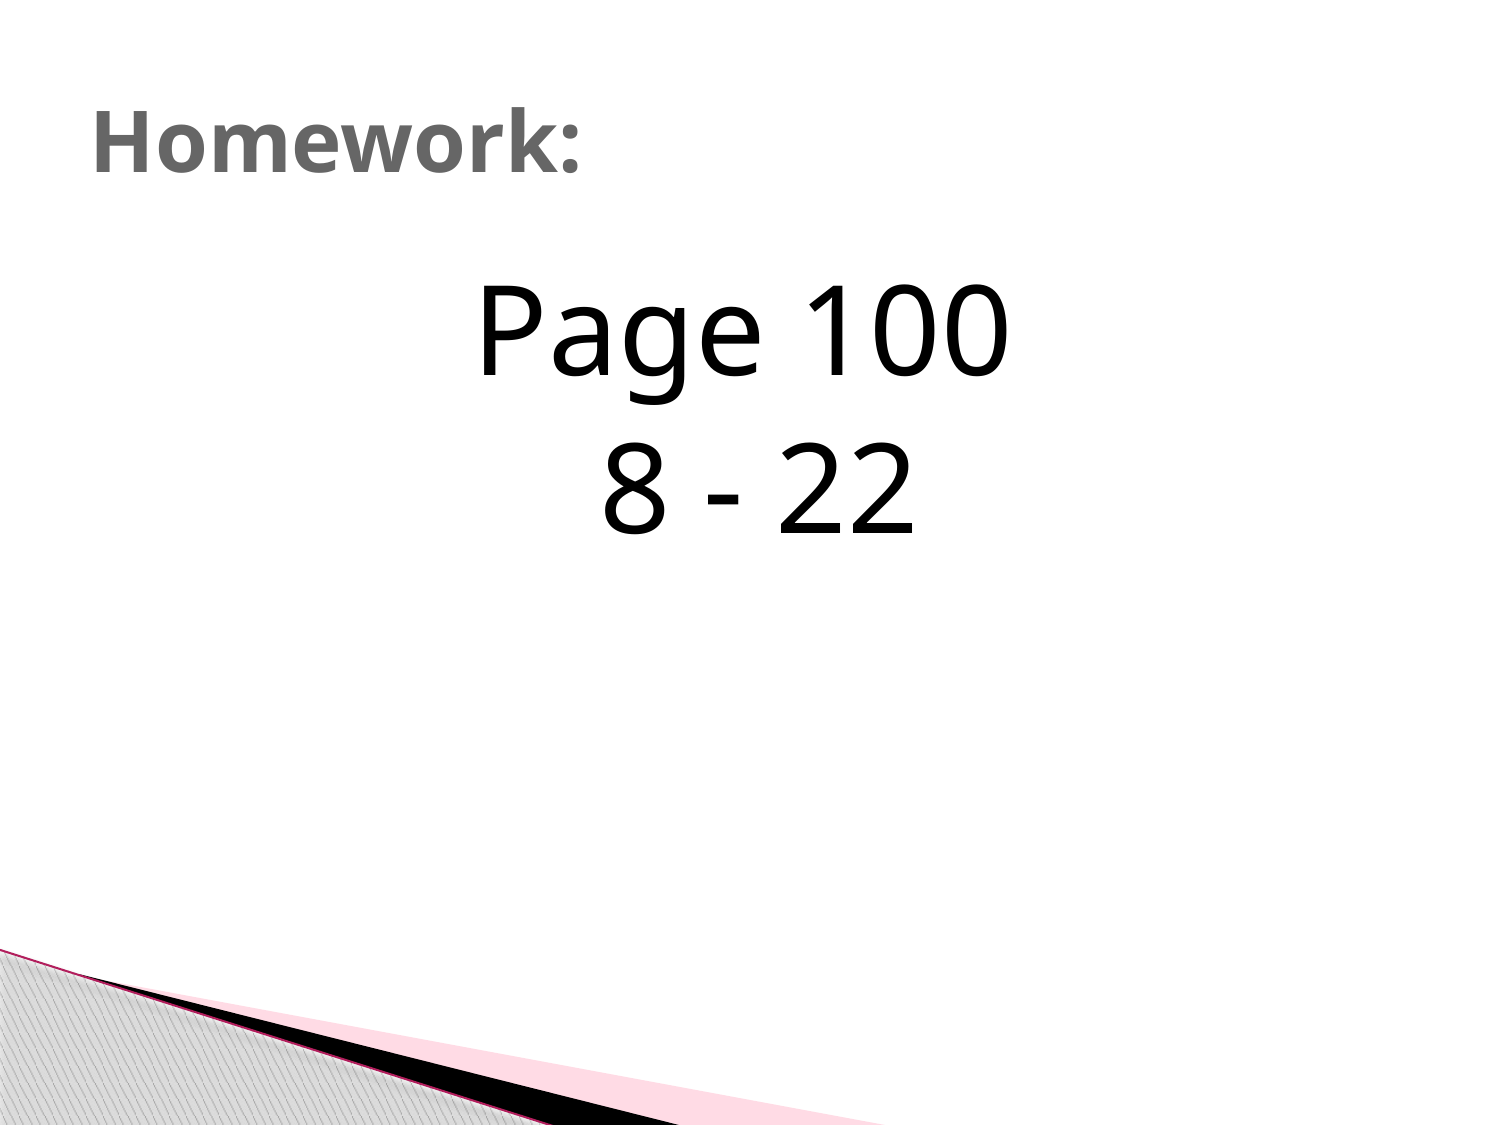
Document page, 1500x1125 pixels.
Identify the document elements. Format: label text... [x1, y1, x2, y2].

title Homework: [75, 45, 1425, 233]
list Page 100 8 - 22 [75, 243, 1425, 986]
